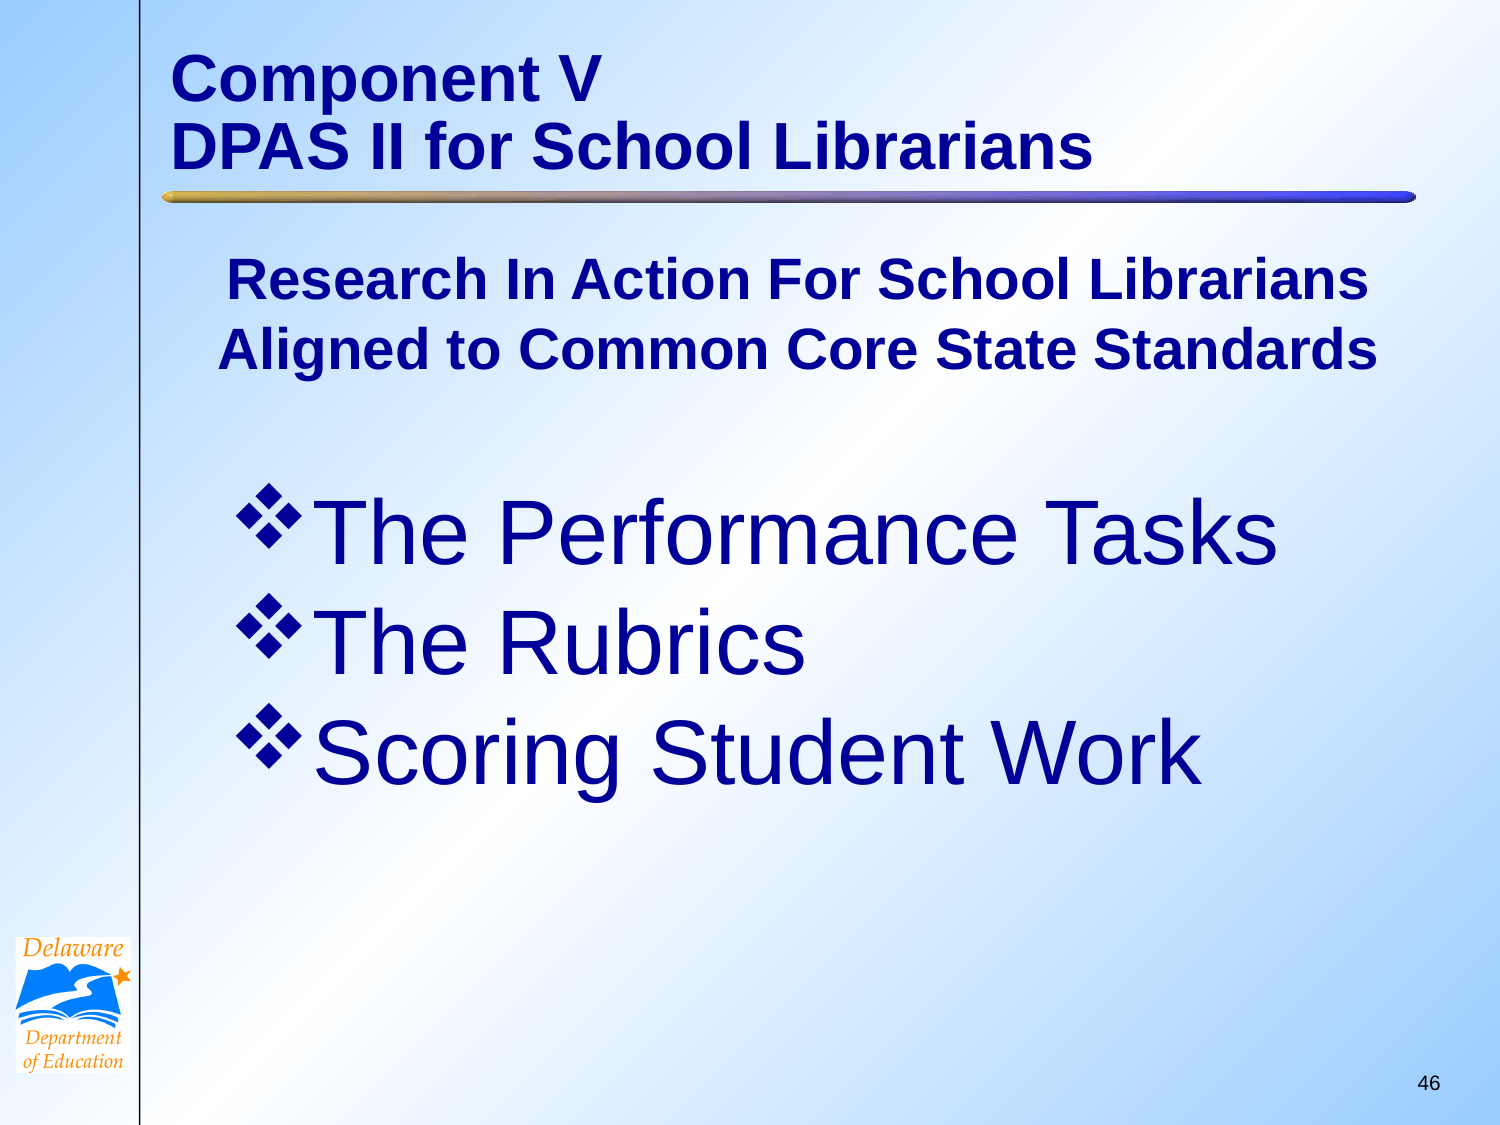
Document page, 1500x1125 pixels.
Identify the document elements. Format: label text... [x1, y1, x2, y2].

slide_number 45 [1142, 1054, 1456, 1110]
text_box The Performance Tasks The Rubrics Scoring Student Work [214, 465, 1380, 811]
picture [152, 189, 1425, 204]
title Component V DPAS II for School Librarians [162, 27, 1453, 191]
picture [15, 937, 131, 1073]
text_box Research In Action For School Librarians Aligned to Common Core State Standards [161, 233, 1436, 389]
